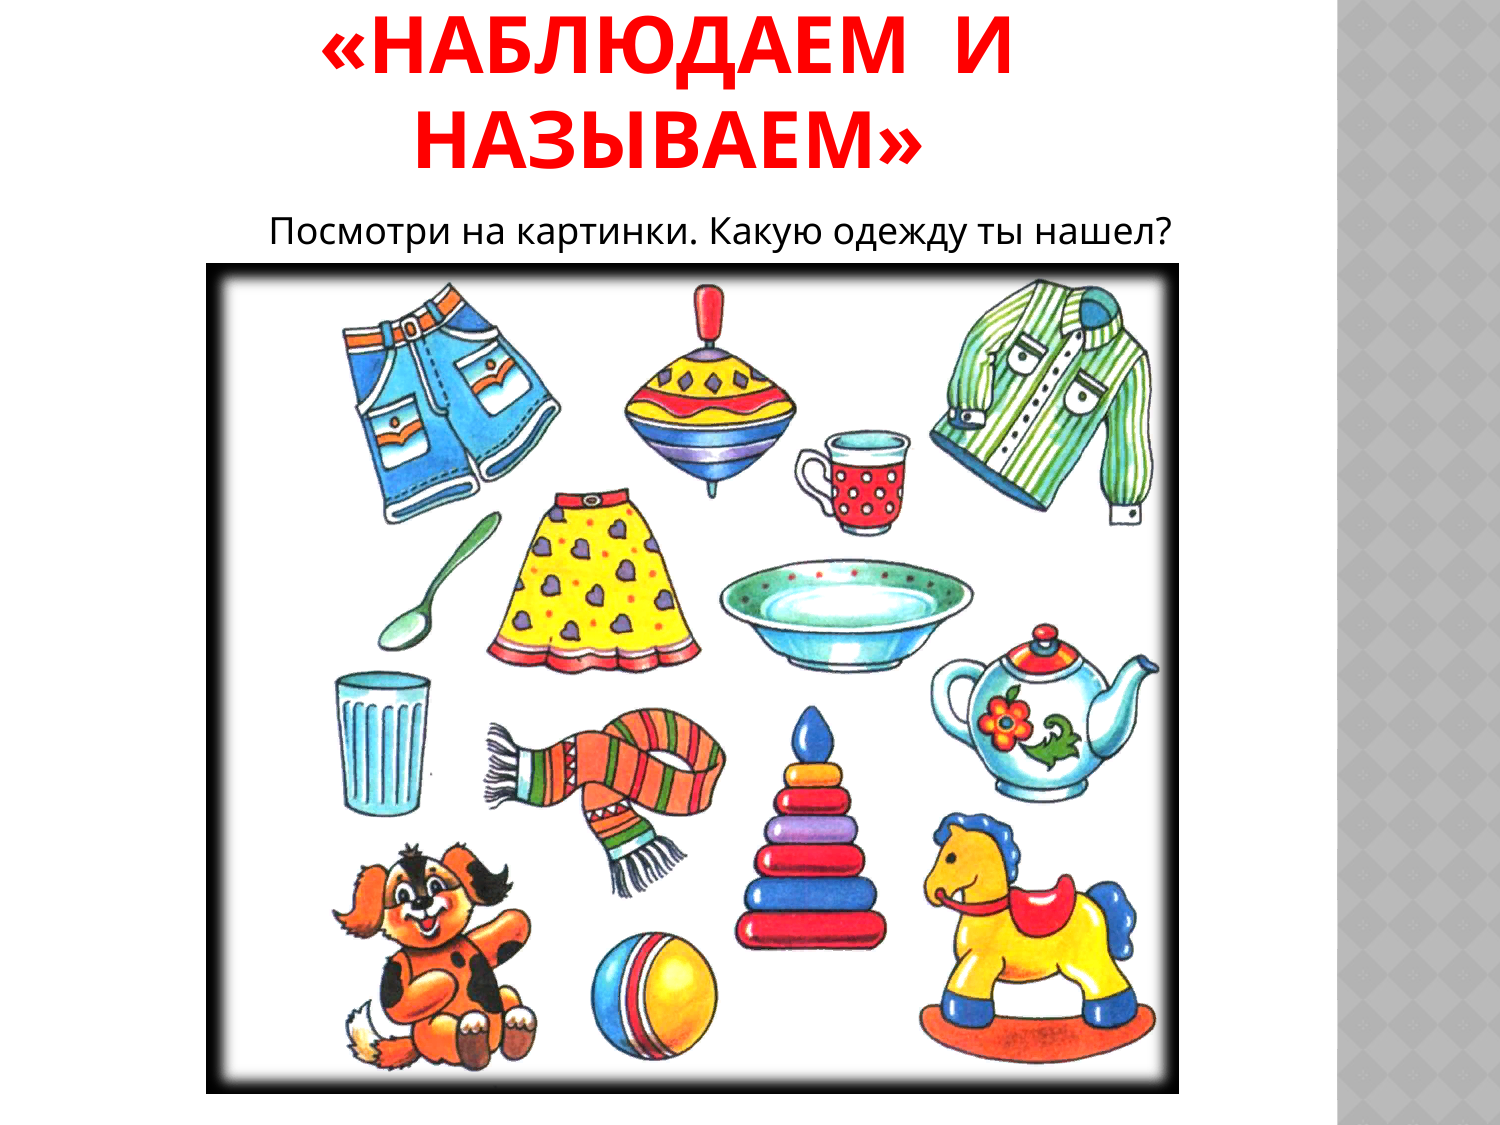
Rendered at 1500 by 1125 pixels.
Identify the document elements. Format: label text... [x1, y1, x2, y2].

title «наблюдаем и называем» [75, 52, 1263, 185]
text_box Посмотри на картинки. Какую одежду ты нашел? [206, 199, 1235, 260]
picture [206, 263, 1179, 1095]
